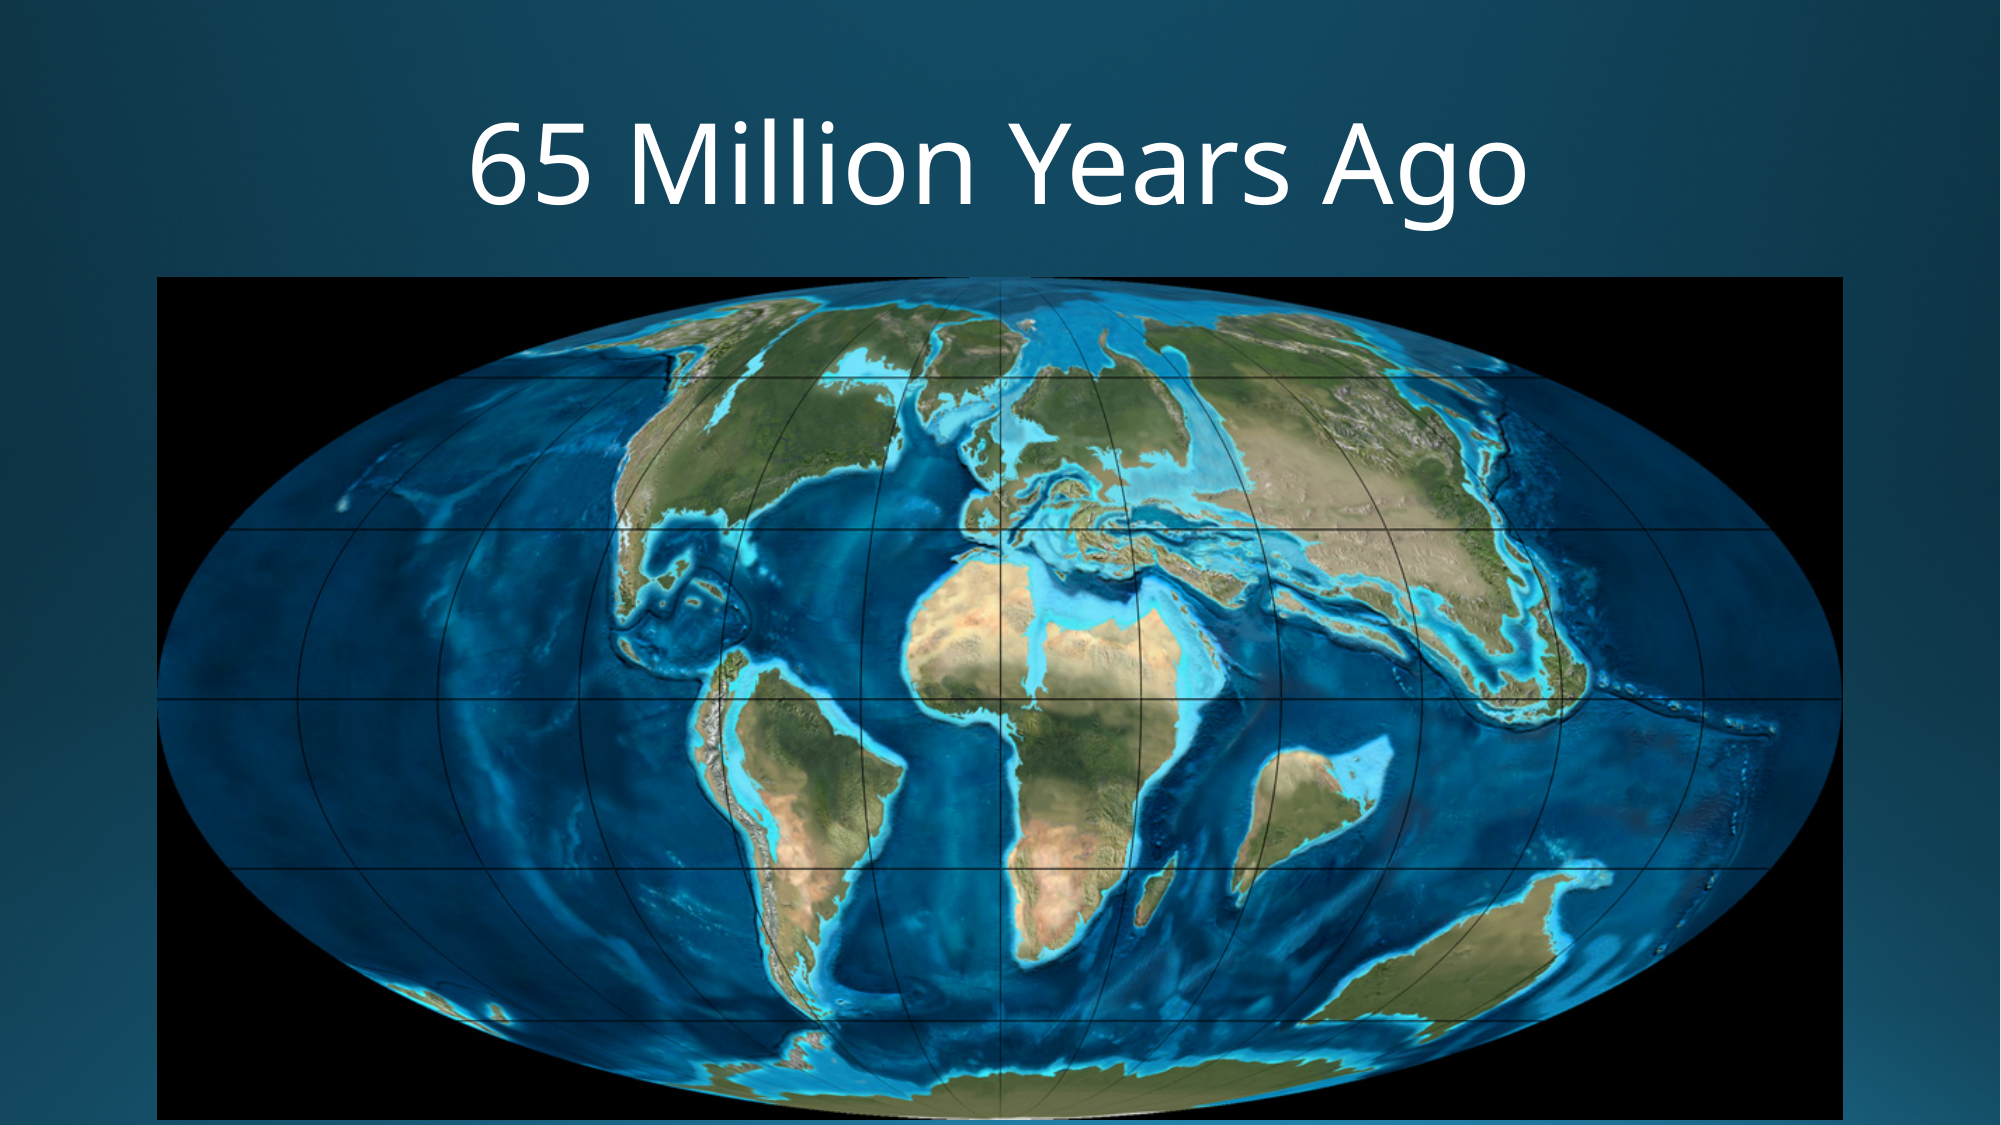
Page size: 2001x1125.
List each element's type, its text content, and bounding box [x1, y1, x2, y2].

title 65 Million Years Ago [137, 59, 1863, 278]
picture [0, 0, 2001, 1125]
